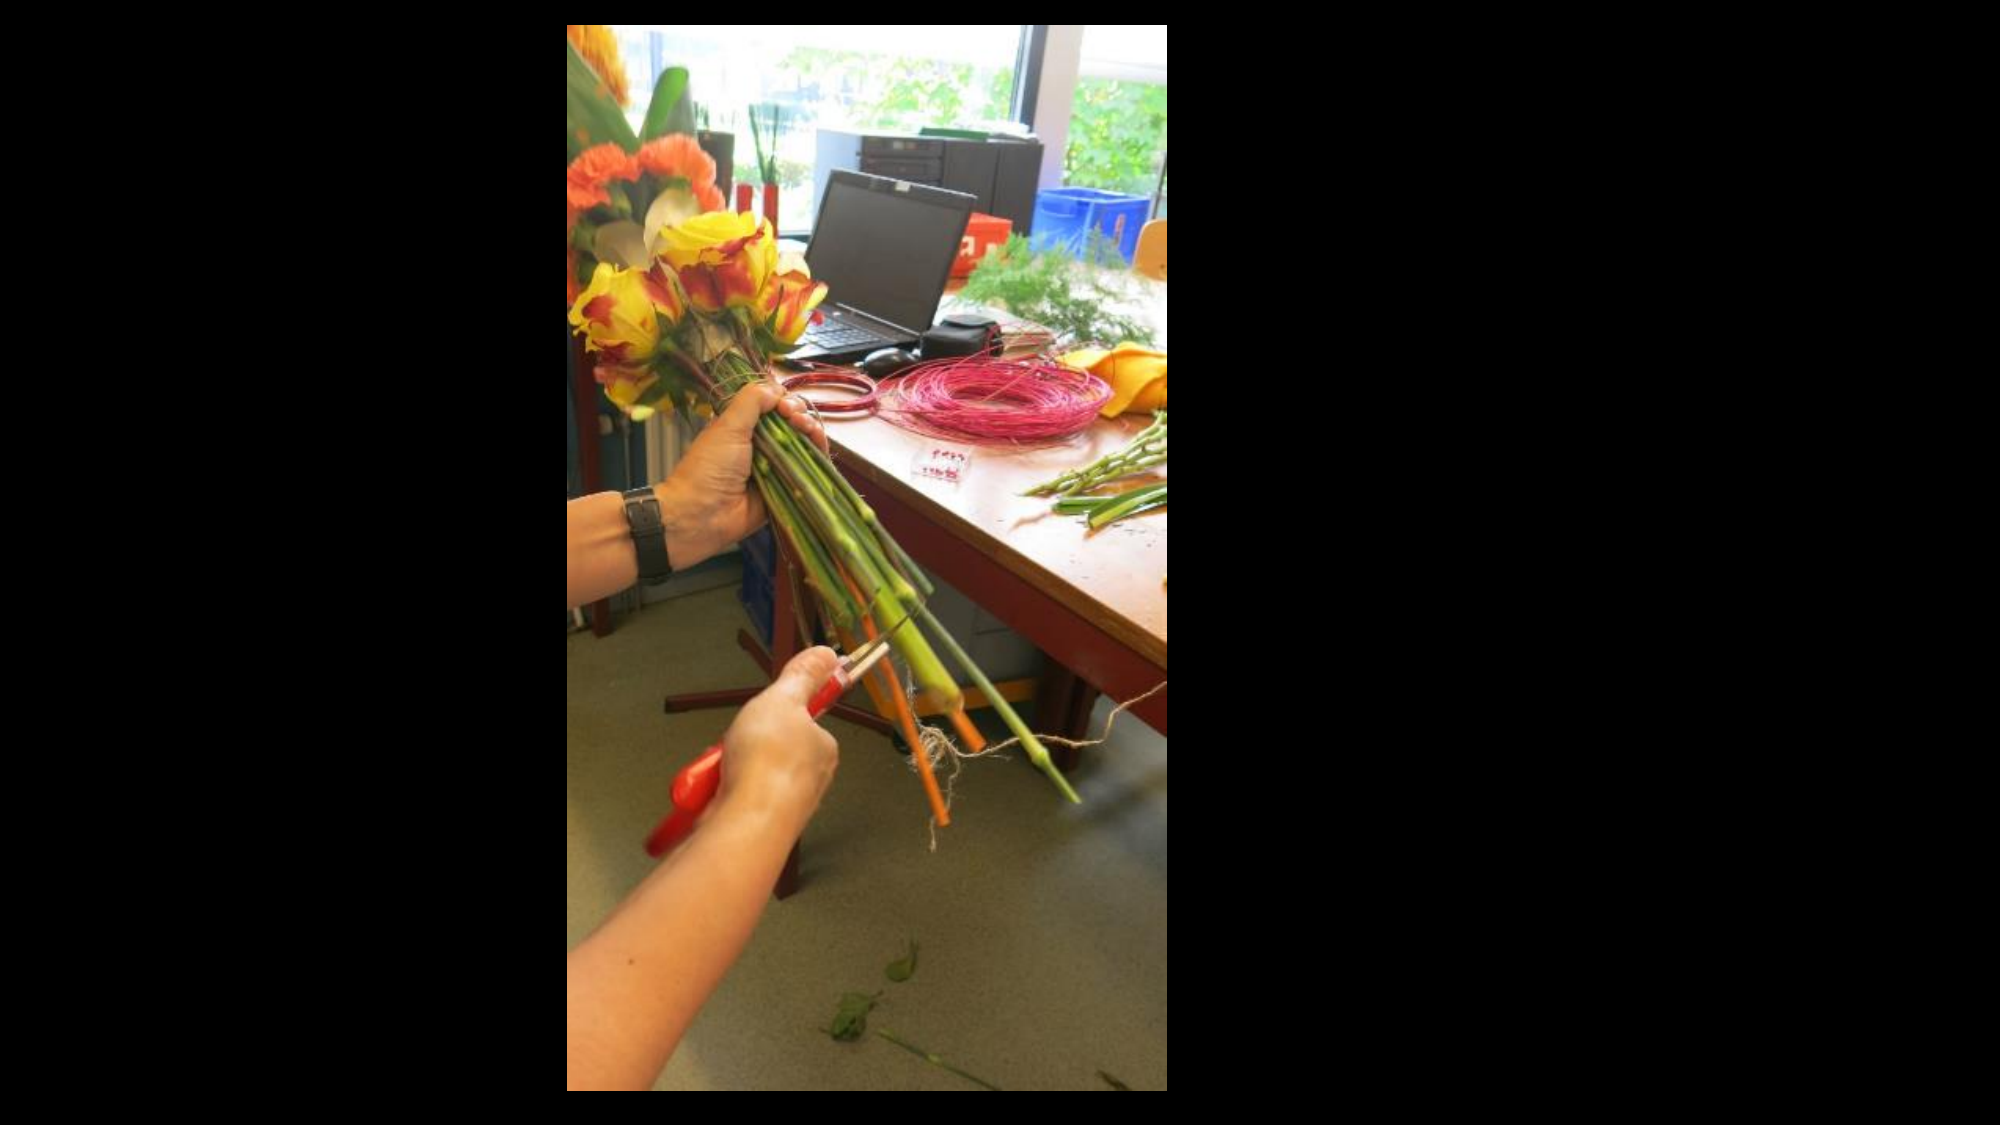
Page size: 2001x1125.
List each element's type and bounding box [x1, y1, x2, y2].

picture [567, 25, 1167, 1091]
